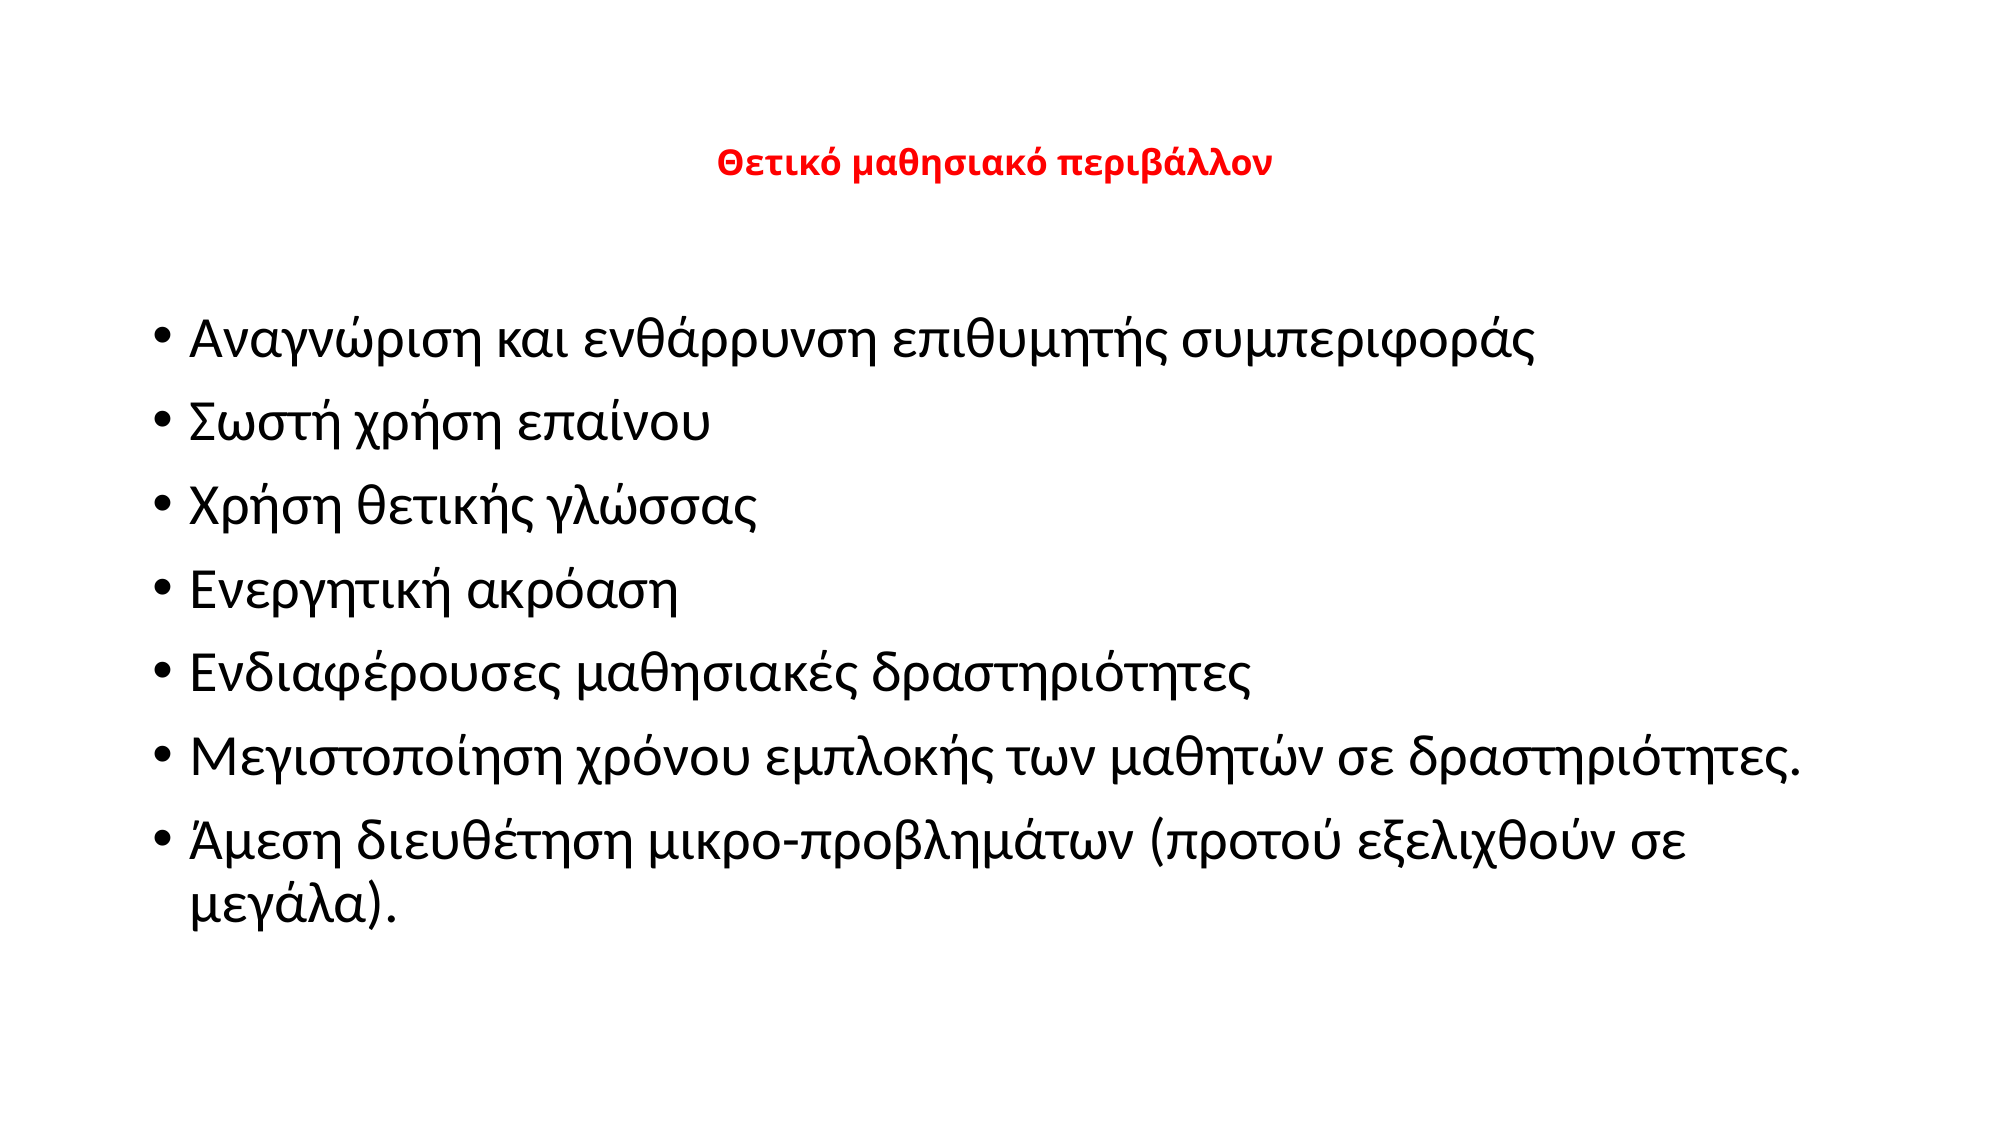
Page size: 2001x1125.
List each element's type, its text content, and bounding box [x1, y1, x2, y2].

list Αναγνώριση και ενθάρρυνση επιθυμητής συμπεριφοράς Σωστή χρήση επαίνου Χρήση θετικής γλώσσας Ενεργητική ακρόαση Ενδιαφέρουσες μαθησιακές δραστηριότητες Μεγιστοποίηση χρόνου εμπλοκής των μαθητών σε δραστηριότητες. Άμεση διευθέτηση μικρο-προβλημάτων (προτού εξελιχθούν σε μεγάλα). [137, 299, 1863, 1014]
title Θετικό μαθησιακό περιβάλλον [137, 59, 1863, 235]
